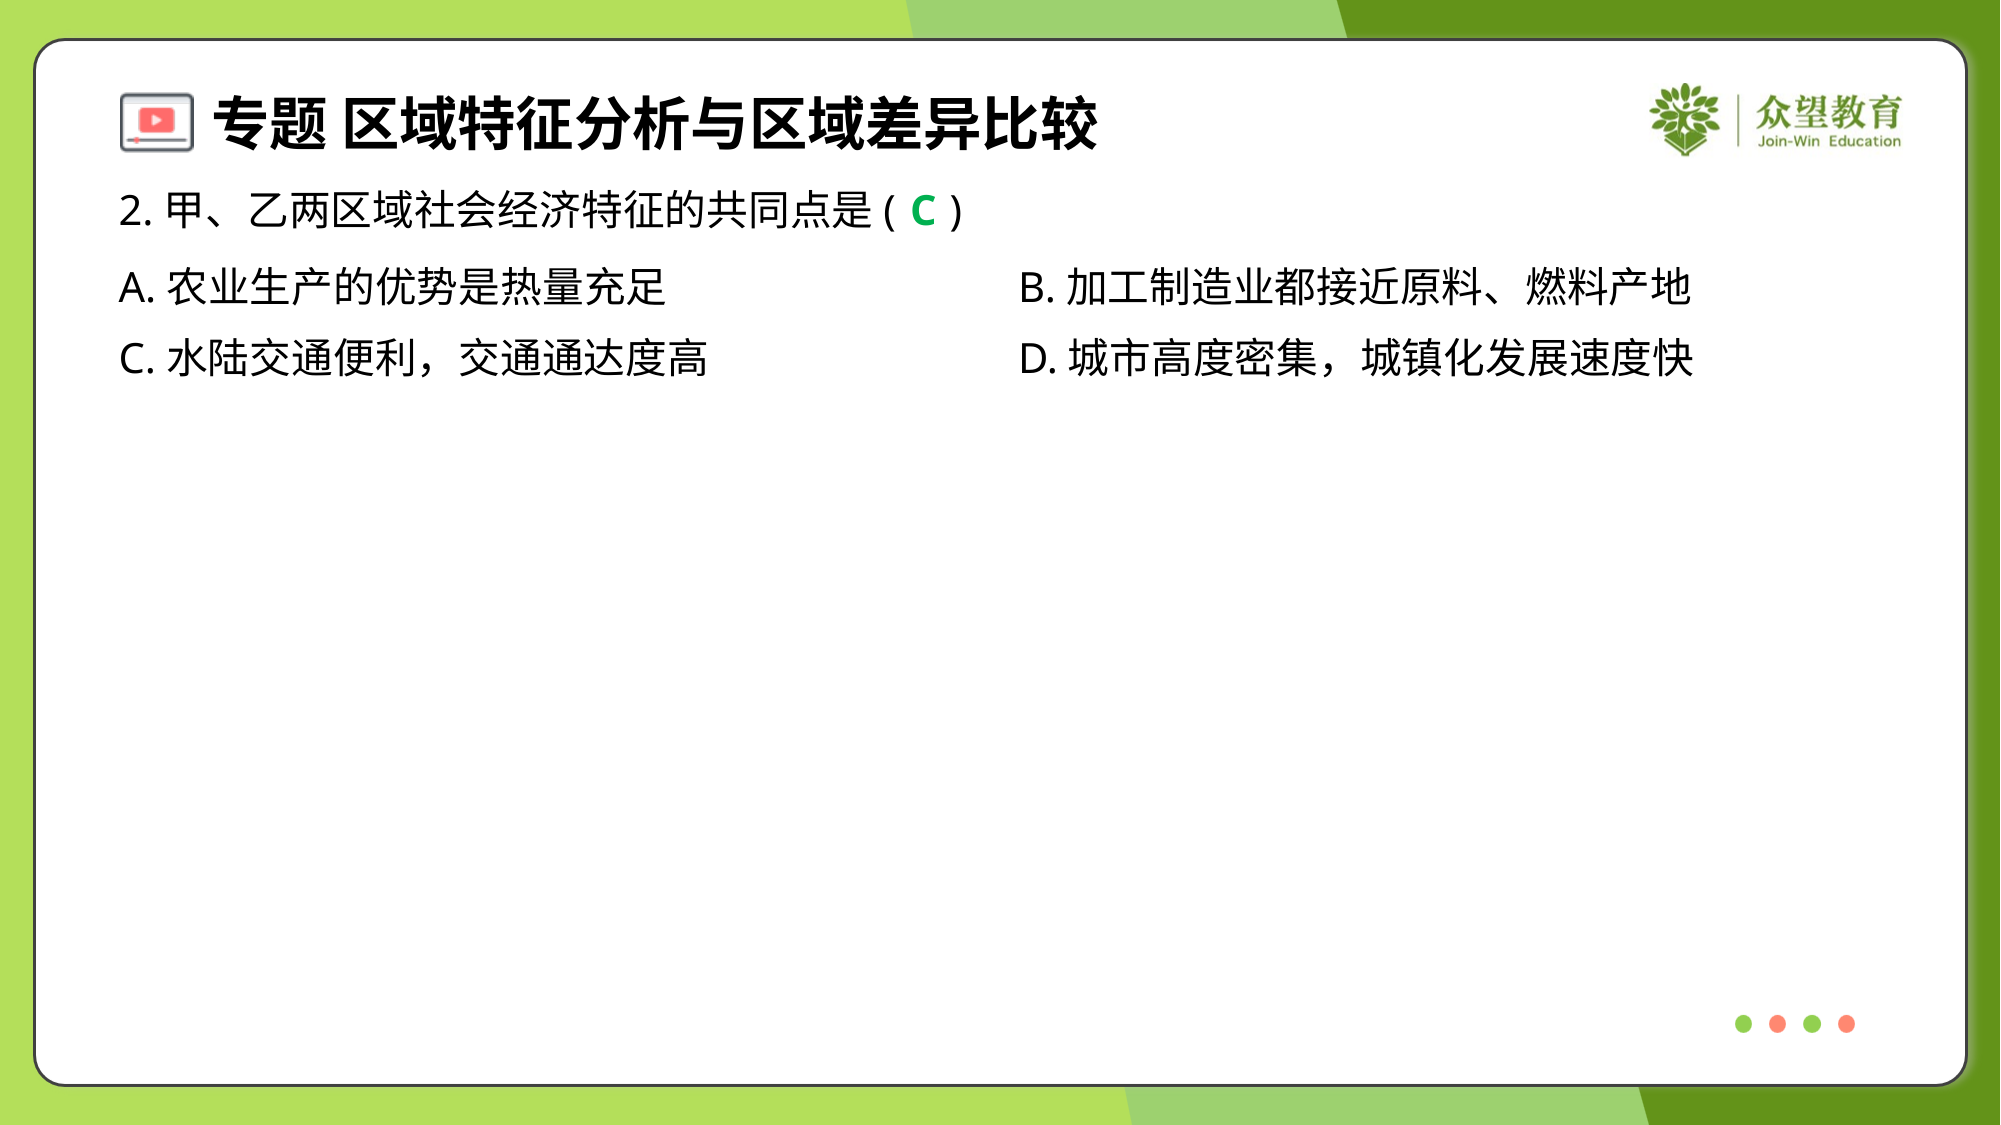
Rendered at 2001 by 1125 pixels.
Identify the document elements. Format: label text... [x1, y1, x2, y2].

text_box A.农业生产的优势是热量充足 B.加工制造业都接近原料、燃料产地 C.水陆交通便利，交通通达度高 D.城市高度密集，城镇化发展速度快 [118, 235, 1883, 374]
picture [0, 0, 2000, 1125]
text_box C [894, 158, 953, 226]
text_box 2.甲、乙两区域社会经济特征的共同点是( ) [953, 158, 1883, 226]
text_box 2.甲、乙两区域社会经济特征的共同点是( ) [118, 158, 894, 226]
